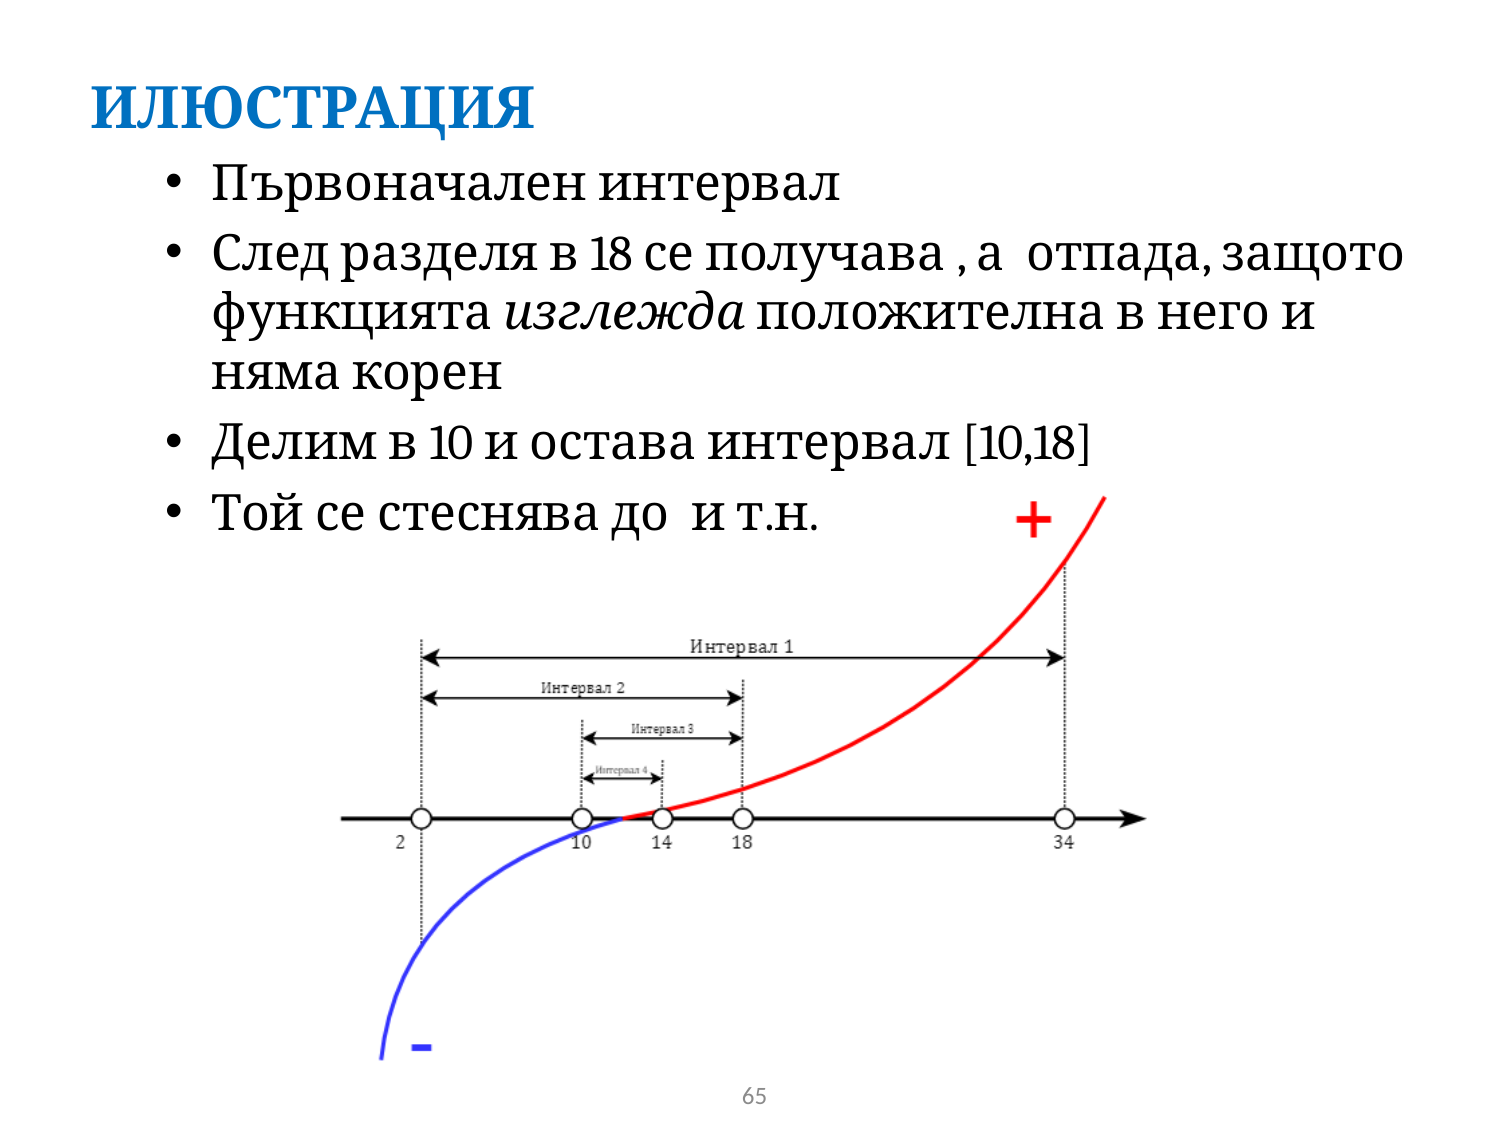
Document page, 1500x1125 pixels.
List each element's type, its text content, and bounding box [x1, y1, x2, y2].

picture [324, 476, 1163, 1082]
slide_number 65 [579, 1091, 930, 1125]
